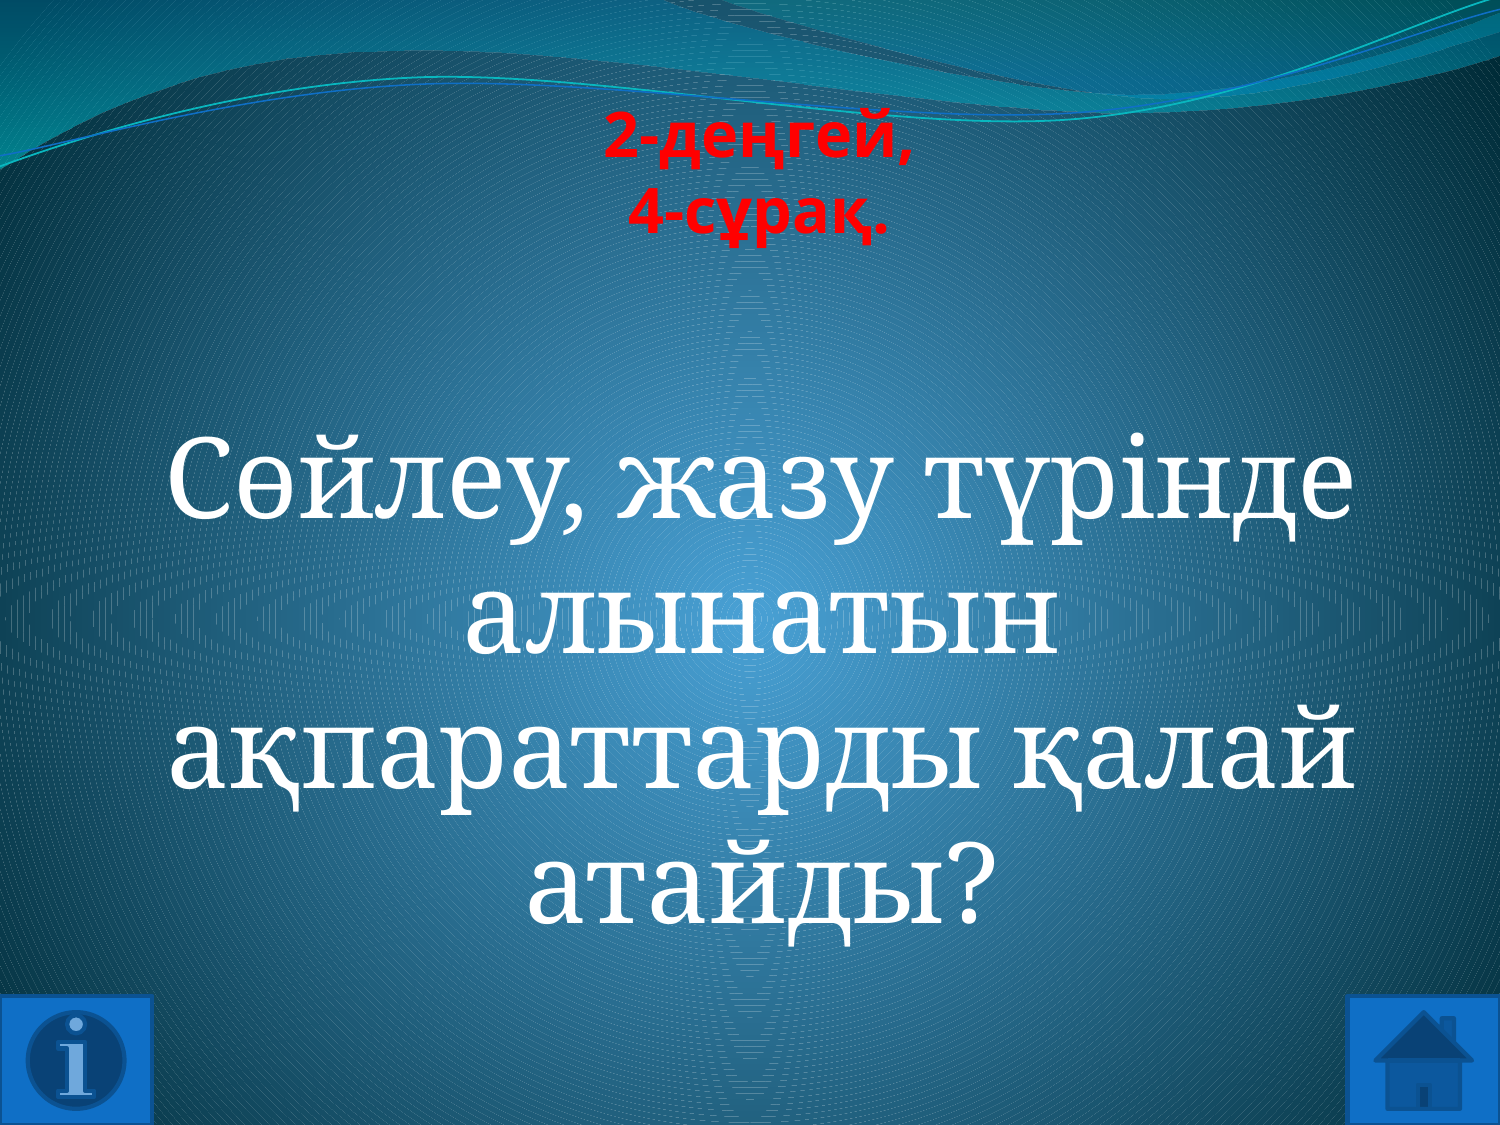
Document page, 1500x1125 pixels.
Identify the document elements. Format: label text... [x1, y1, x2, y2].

text_box [1345, 994, 1500, 1125]
text_box Сөйлеу, жазу түрінде алынатын ақпараттарды қалай атайды? [93, 398, 1430, 954]
title 2-деңгей, 4-сұрақ. [117, 93, 1406, 247]
text_box [0, 994, 154, 1125]
